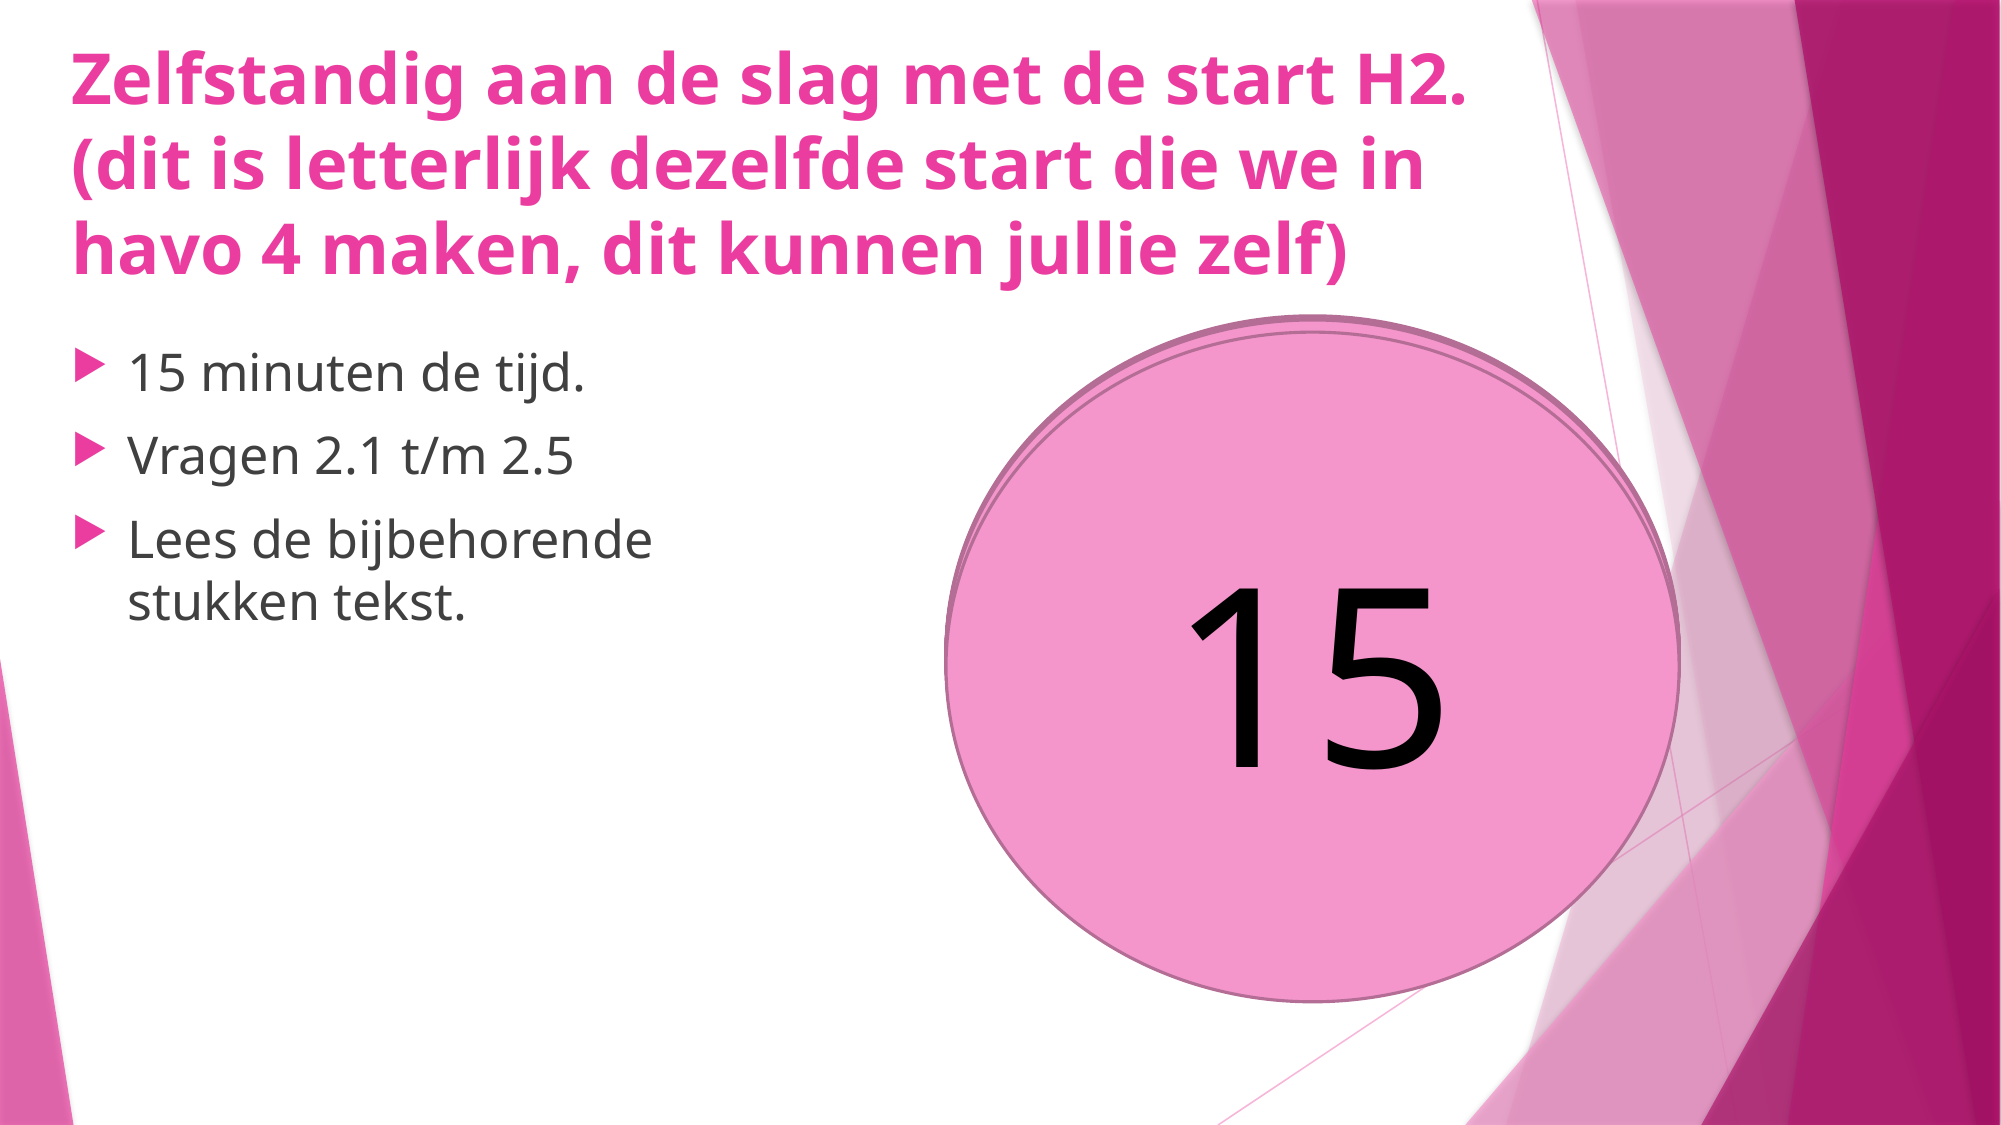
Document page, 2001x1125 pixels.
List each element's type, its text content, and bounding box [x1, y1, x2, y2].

text_box 14 [944, 318, 1681, 648]
list 15 minuten de tijd. Vragen 2.1 t/m 2.5 Lees de bijbehorende stukken tekst. [56, 332, 865, 1112]
text_box 10 [959, 314, 1668, 562]
title Zelfstandig aan de slag met de start H2. (dit is letterlijk dezelfde start die we in havo 4 maken, dit kunnen jullie zelf) [56, 27, 1522, 319]
text_box 15 [944, 330, 1681, 1004]
